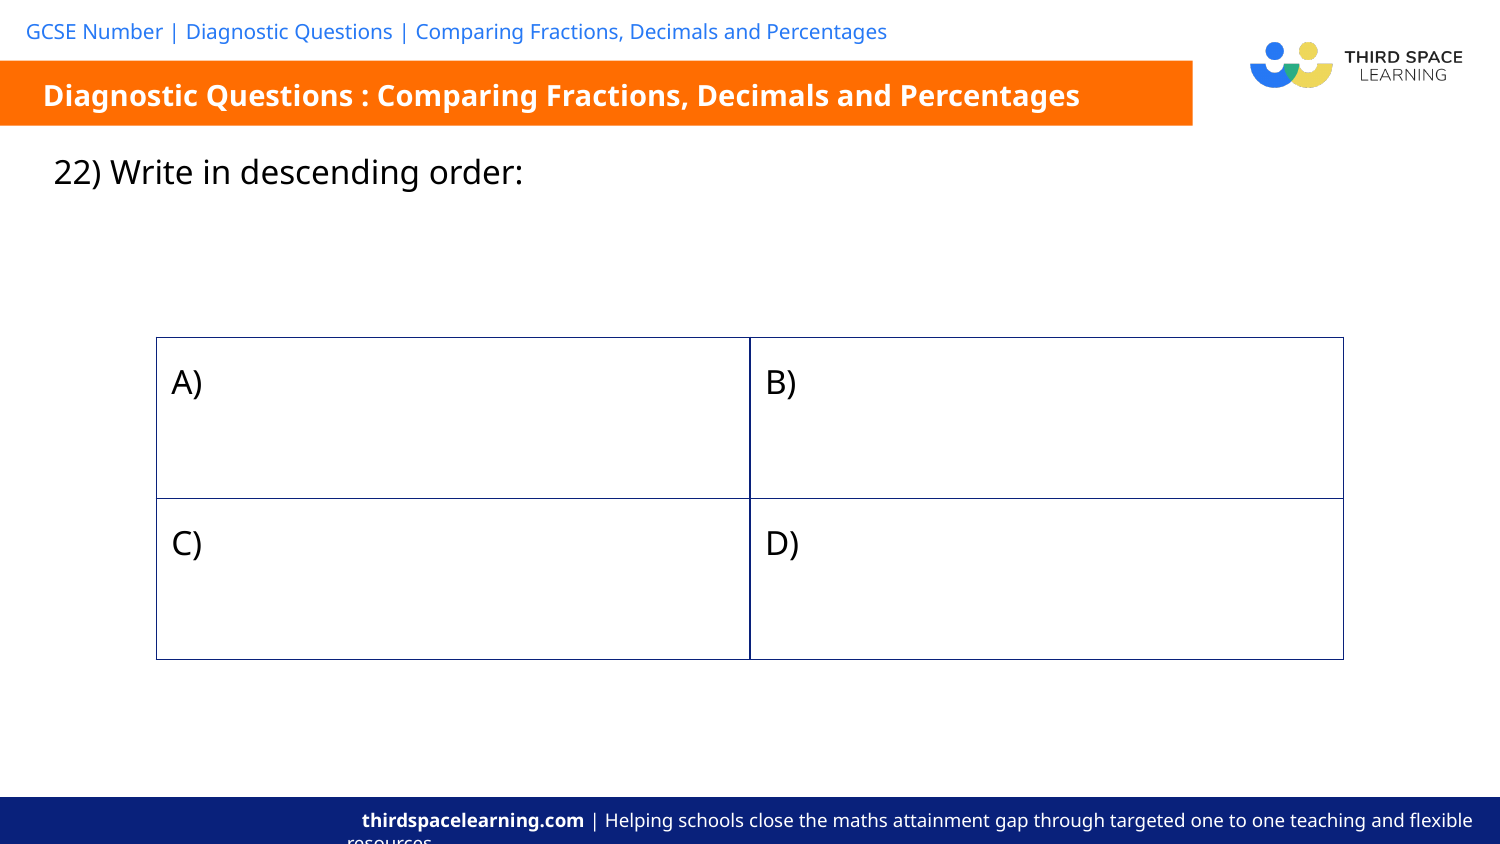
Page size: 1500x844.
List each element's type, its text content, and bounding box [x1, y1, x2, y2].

picture [1250, 33, 1465, 99]
text_box Diagnostic Questions : Comparing Fractions, Decimals and Percentages [27, 61, 1190, 127]
